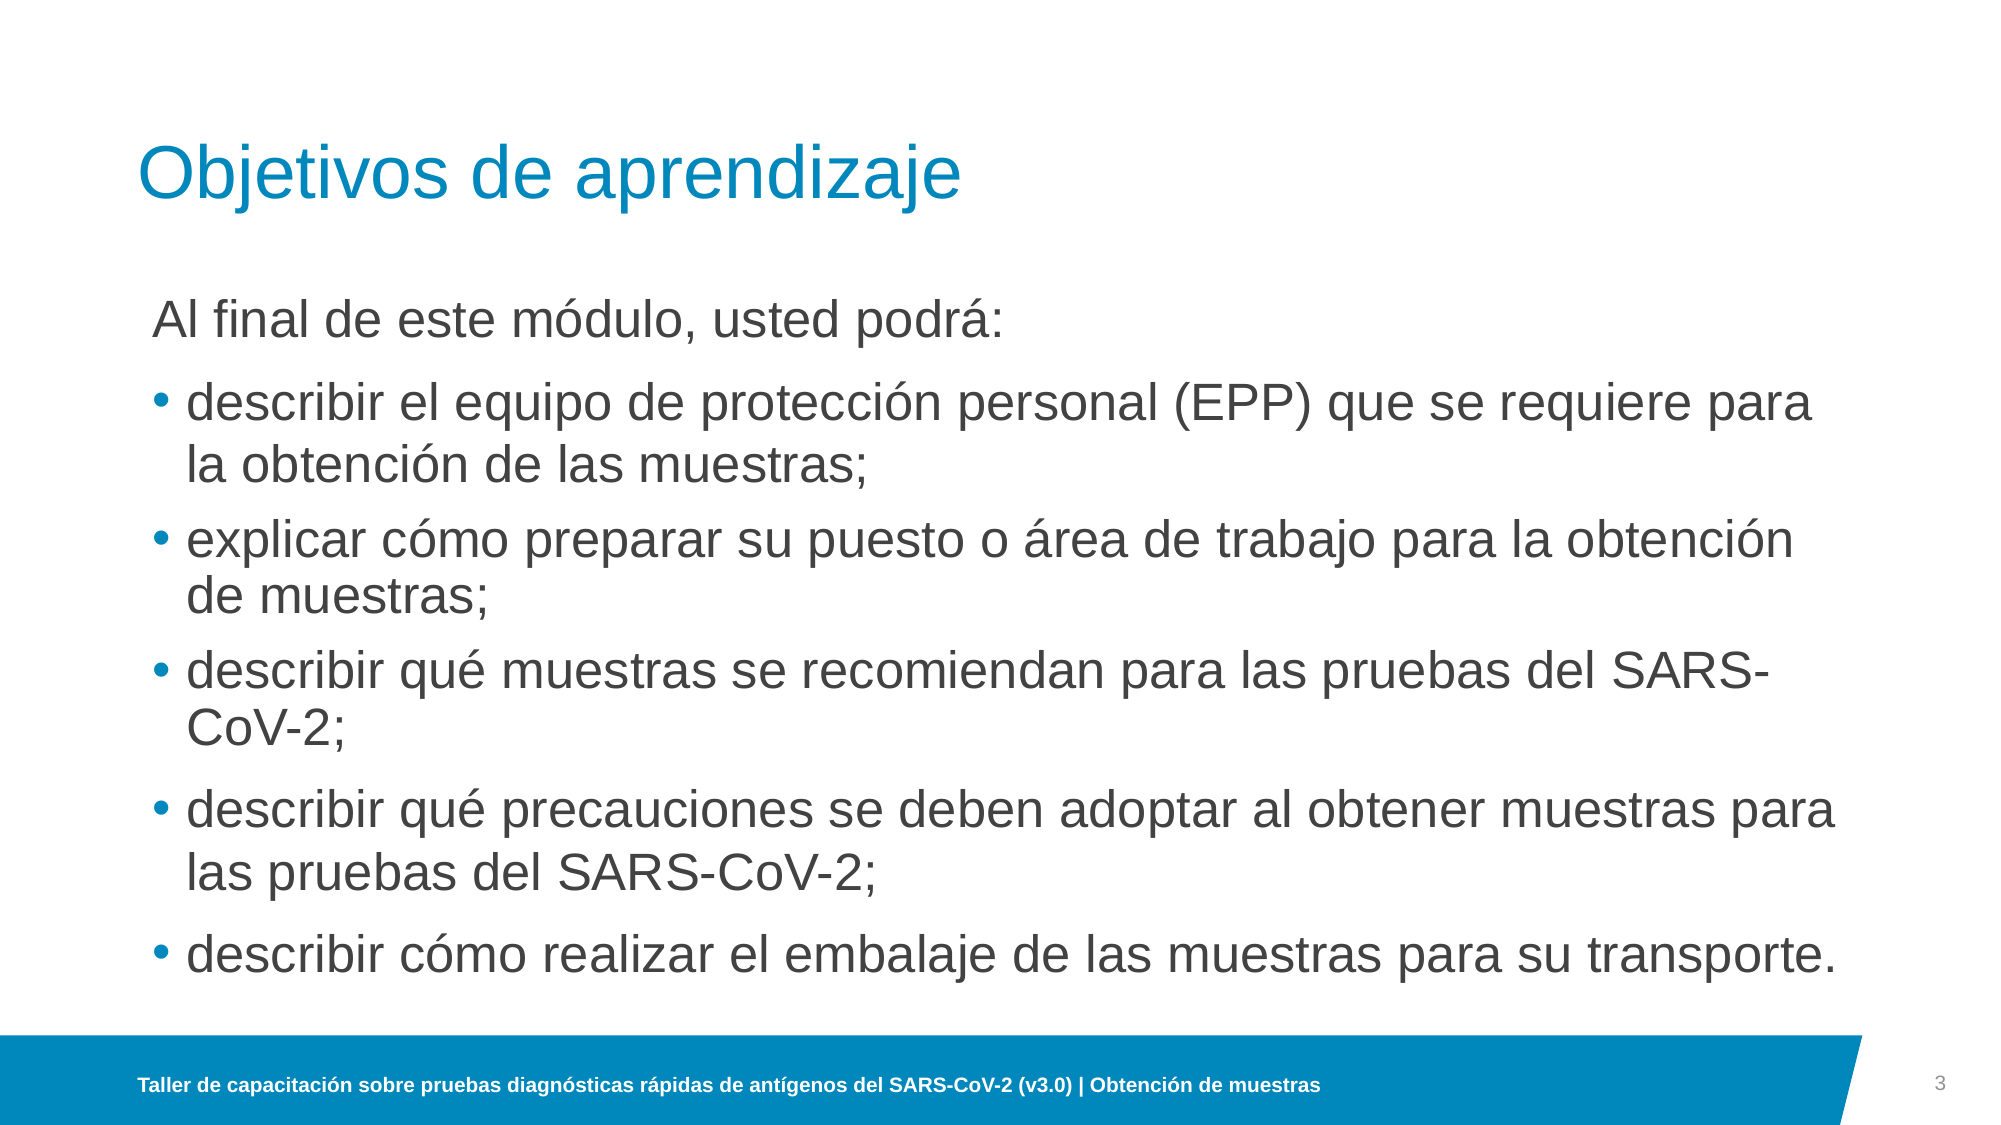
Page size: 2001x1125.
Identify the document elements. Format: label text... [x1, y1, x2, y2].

slide_number 3 [1862, 1035, 1947, 1125]
list Al final de este módulo, usted podrá: describir el equipo de protección personal (EPP) que se requiere para la obtención de las muestras; explicar cómo preparar su puesto o área de trabajo para la obtención de muestras; describir qué muestras se recomiendan para las pruebas del SARS-CoV-2; describir qué precauciones se deben adoptar al obtener muestras para las pruebas del SARS-CoV-2; describir cómo realizar el embalaje de las muestras para su transporte. [137, 284, 1863, 1014]
footer Taller de capacitación sobre pruebas diagnósticas rápidas de antígenos del SARS-CoV-2 (v3.0) | Obtención de muestras [137, 1042, 1338, 1125]
title Objetivos de aprendizaje [137, 59, 1863, 215]
